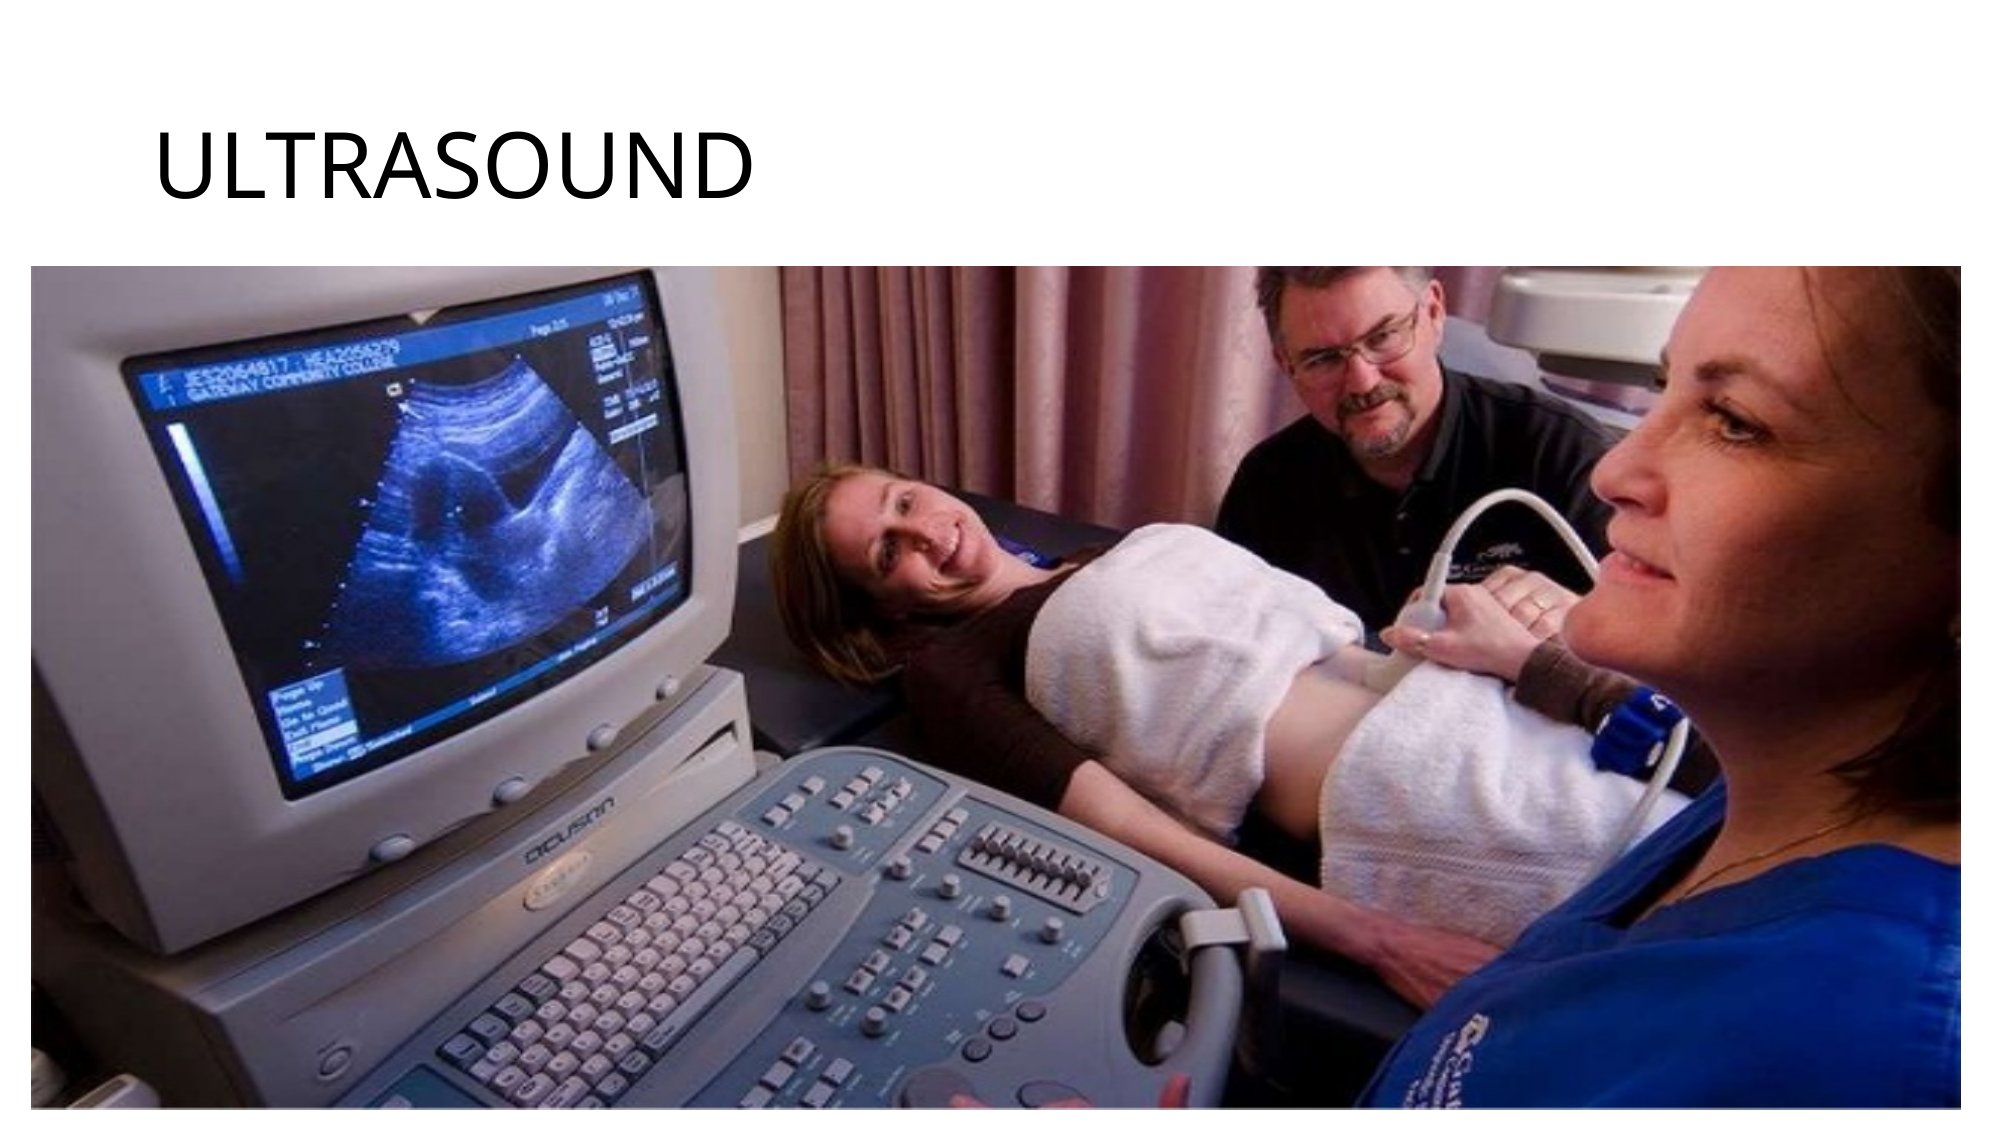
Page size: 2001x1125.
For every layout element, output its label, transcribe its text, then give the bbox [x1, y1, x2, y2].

picture [31, 266, 1961, 1110]
title ULTRASOUND [137, 59, 1863, 266]
